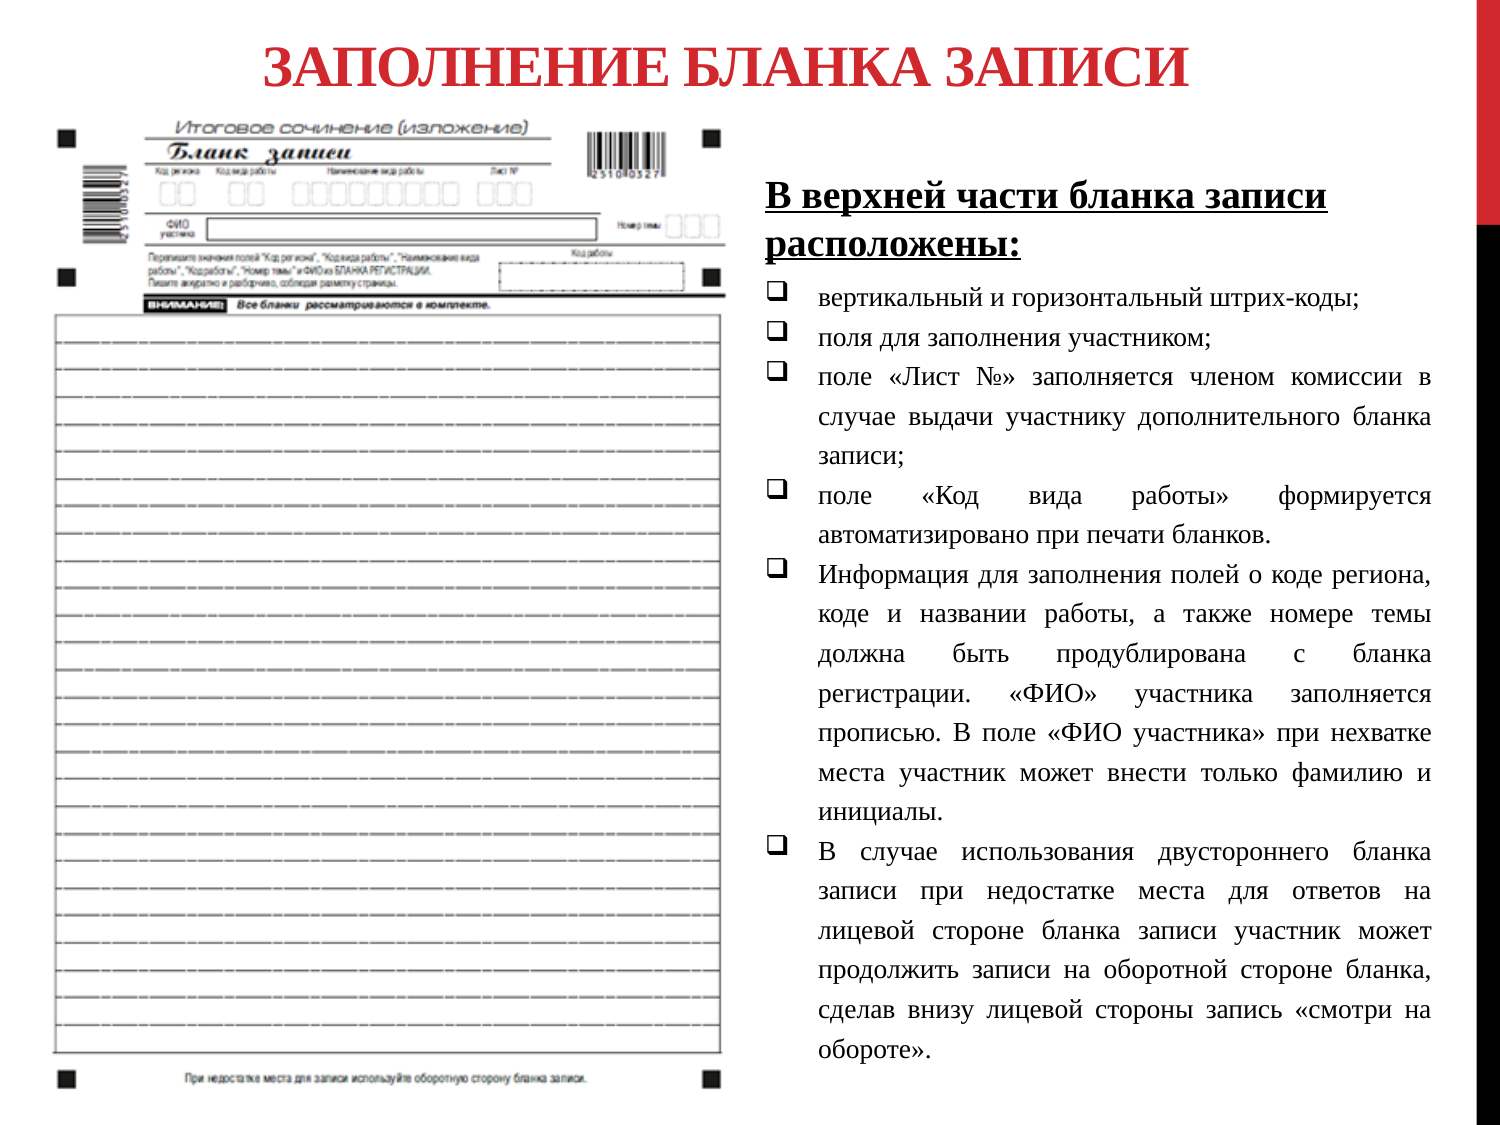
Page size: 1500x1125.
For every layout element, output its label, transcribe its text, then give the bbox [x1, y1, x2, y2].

list В верхней части бланка записи расположены: вертикальный и горизонтальный штрих-коды; поля для заполнения участником; поле «Лист №» заполняется членом комиссии в случае выдачи участнику дополнительного бланка записи; поле «Код вида работы» формируется автоматизировано при печати бланков. Информация для заполнения полей о коде региона, коде и названии работы, а также номере темы должна быть продублирована с бланка регистрации. «ФИО» участника заполняется прописью. В поле «ФИО участника» при нехватке места участник может внести только фамилию и инициалы. В случае использования двустороннего бланка записи при недостатке места для ответов на лицевой стороне бланка записи участник может продолжить записи на оборотной стороне бланка, сделав внизу лицевой стороны запись «смотри на обороте». [750, 160, 1447, 1083]
title Заполнение бланка записи [17, 19, 1436, 185]
picture [40, 113, 739, 1103]
